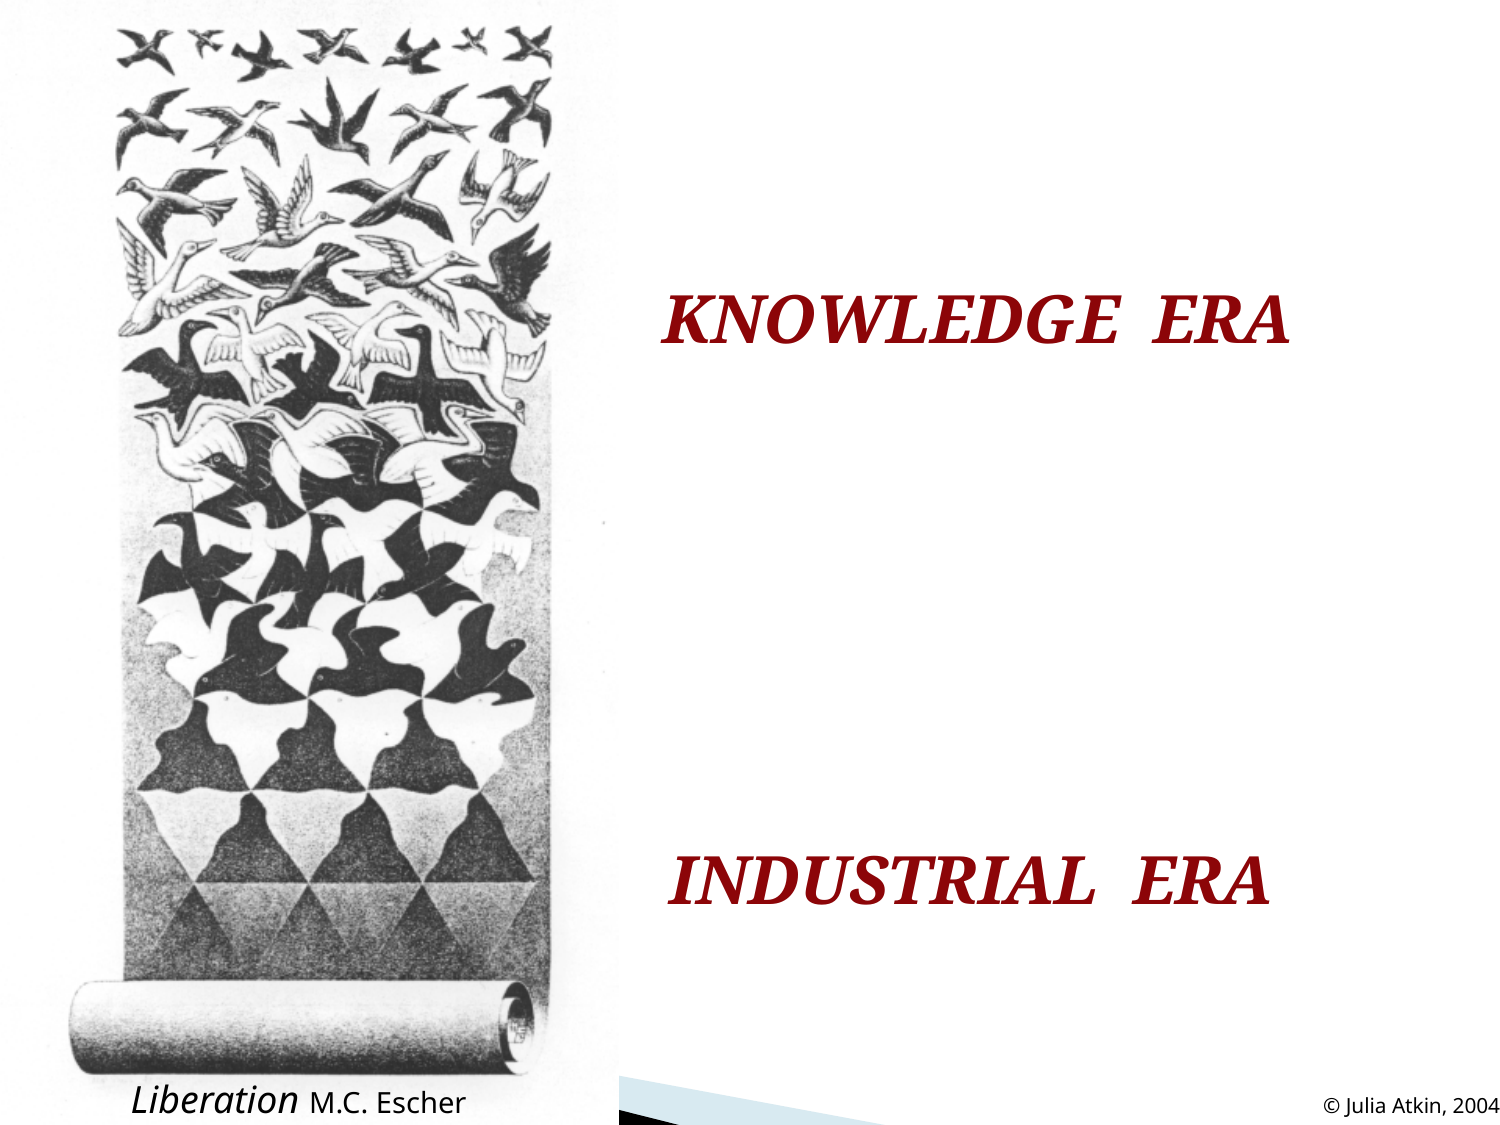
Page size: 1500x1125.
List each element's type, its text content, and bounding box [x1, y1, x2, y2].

text_box © Julia Atkin, 2004 [1308, 1084, 1500, 1125]
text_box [0, 0, 1303, 1125]
